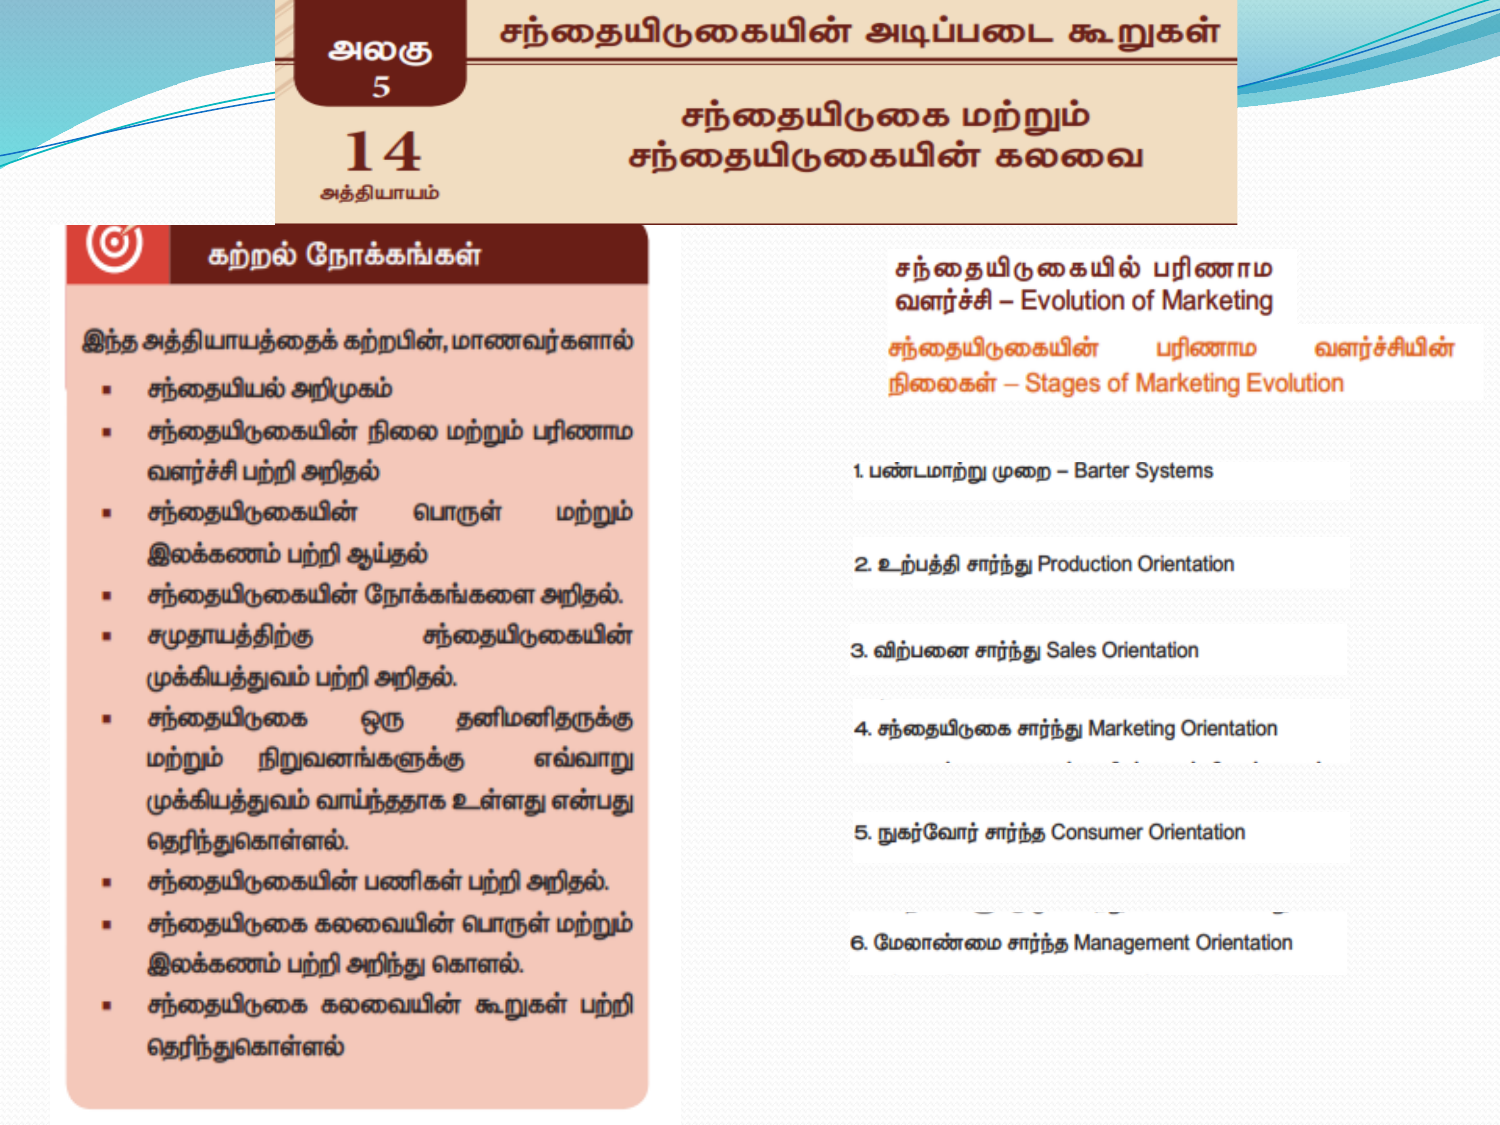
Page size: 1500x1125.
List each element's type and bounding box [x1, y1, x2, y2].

list [49, 225, 682, 1125]
picture [274, 0, 1238, 226]
picture [852, 537, 1351, 588]
picture [852, 462, 1351, 501]
picture [852, 812, 1351, 863]
picture [852, 699, 1351, 763]
picture [887, 249, 1484, 401]
picture [849, 624, 1348, 676]
picture [849, 912, 1348, 976]
